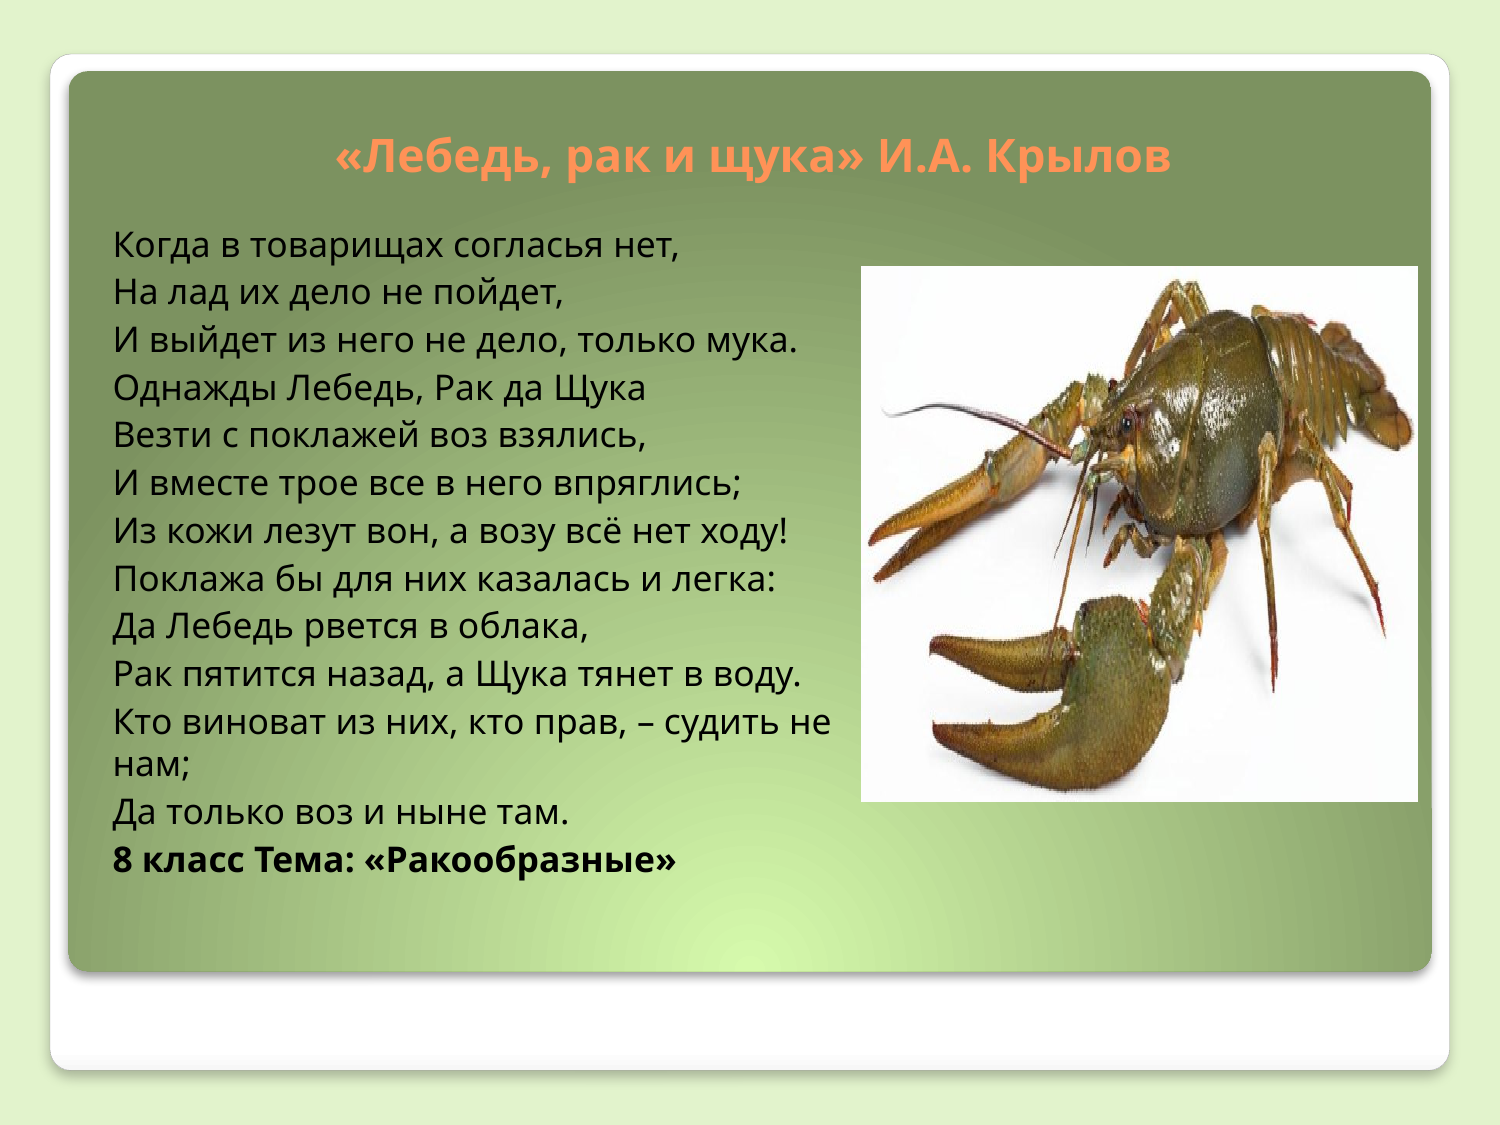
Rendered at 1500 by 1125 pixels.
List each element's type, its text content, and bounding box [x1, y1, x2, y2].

list Когда в товарищах согласья нет, На лад их дело не пойдет, И выйдет из него не дело, только мука. Однажды Лебедь, Рак да Щука Везти с поклажей воз взялись, И вместе трое все в него впряглись; Из кожи лезут вон, а возу всё нет ходу! Поклажа бы для них казалась и легка: Да Лебедь рвется в облака, Рак пятится назад, а Щука тянет в воду. Кто виноват из них, кто прав, – судить не нам; Да только воз и ныне там. 8 класс Тема: «Ракообразные» [82, 206, 862, 953]
title «Лебедь, рак и щука» И.А. Крылов [82, 96, 1425, 194]
picture [861, 266, 1418, 802]
text_box [1424, 520, 1500, 581]
